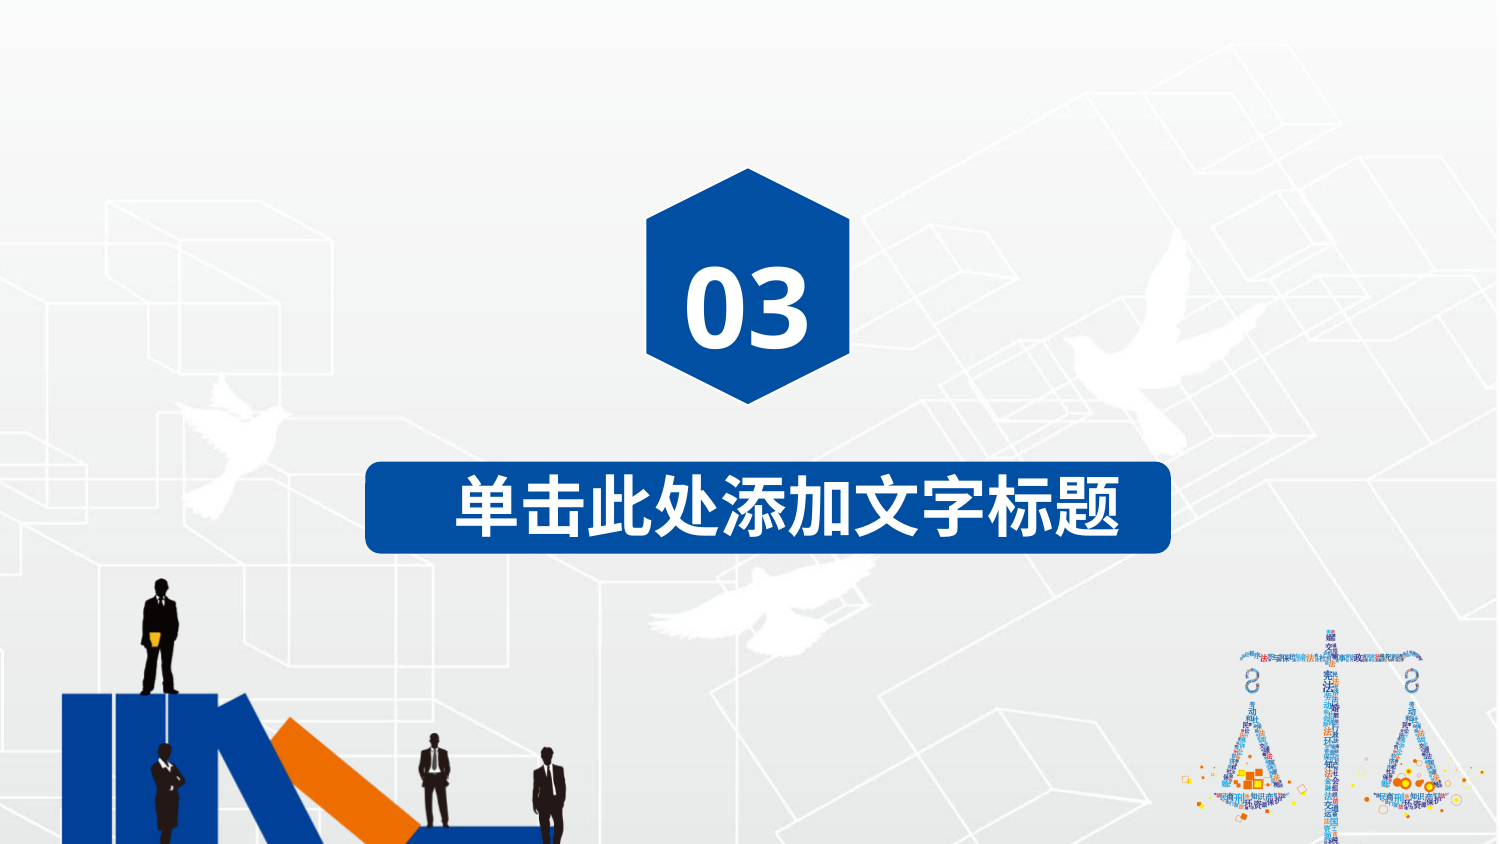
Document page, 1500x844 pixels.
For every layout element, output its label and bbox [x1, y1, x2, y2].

text_box [0, 0, 1500, 844]
text_box [637, 167, 859, 406]
text_box [365, 457, 1171, 554]
